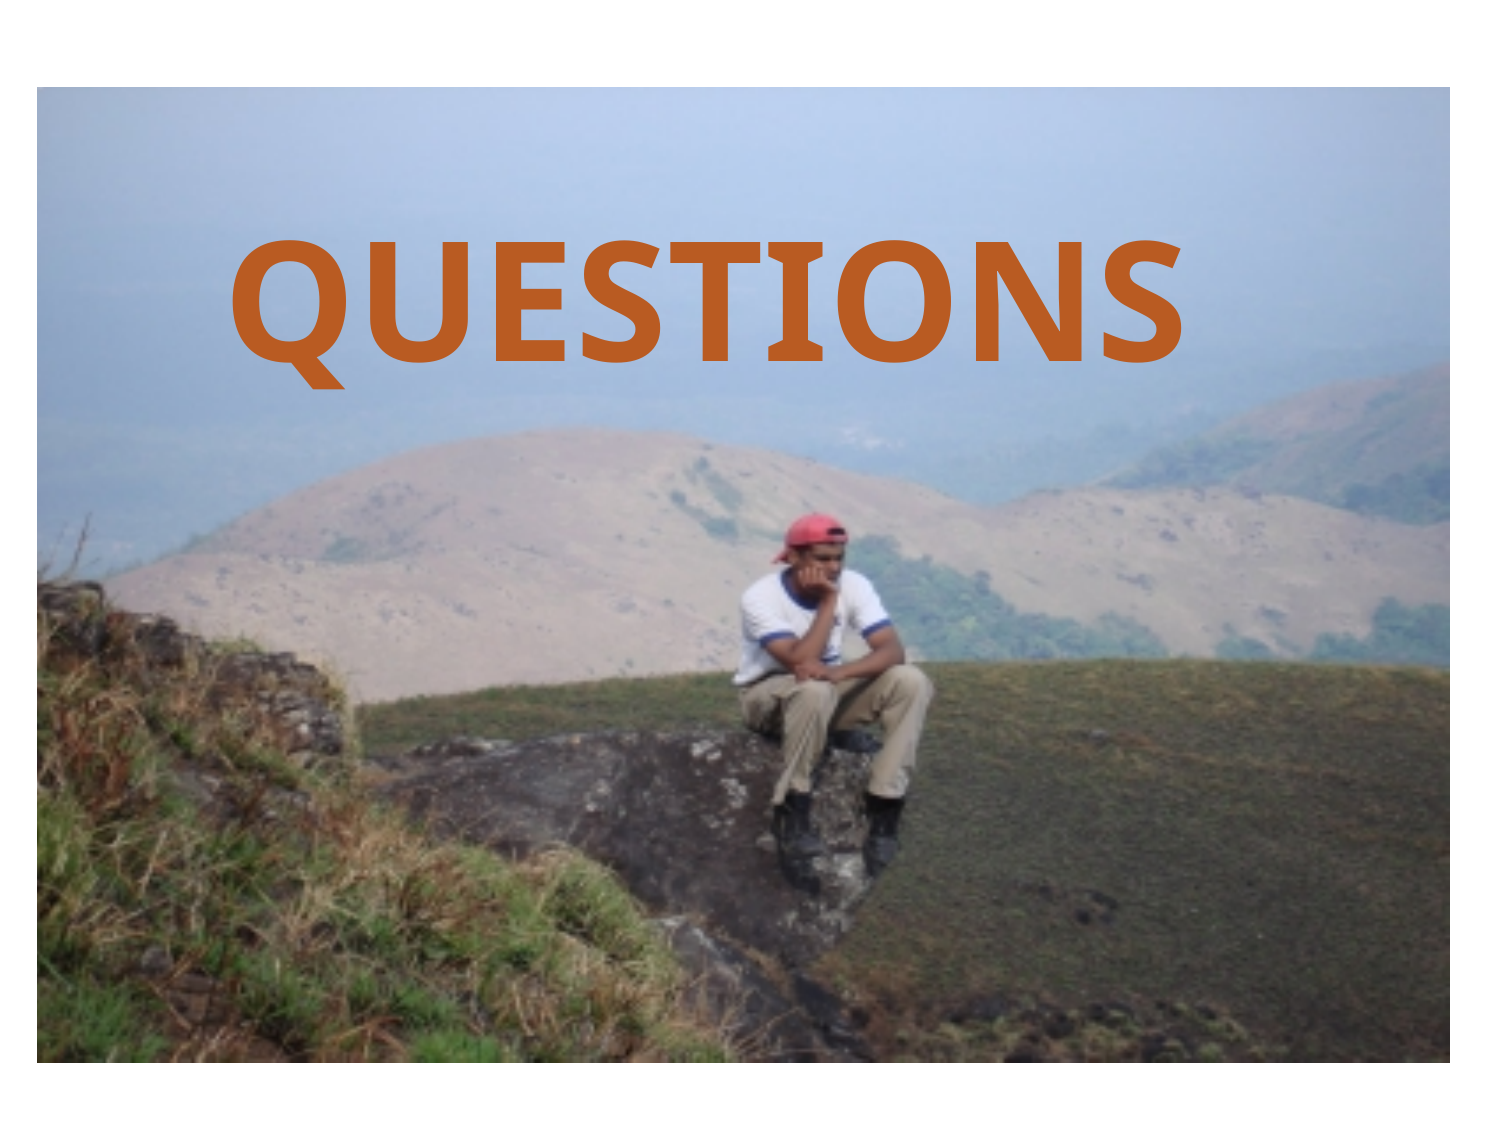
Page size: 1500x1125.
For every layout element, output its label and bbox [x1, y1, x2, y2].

picture [37, 87, 1451, 1063]
